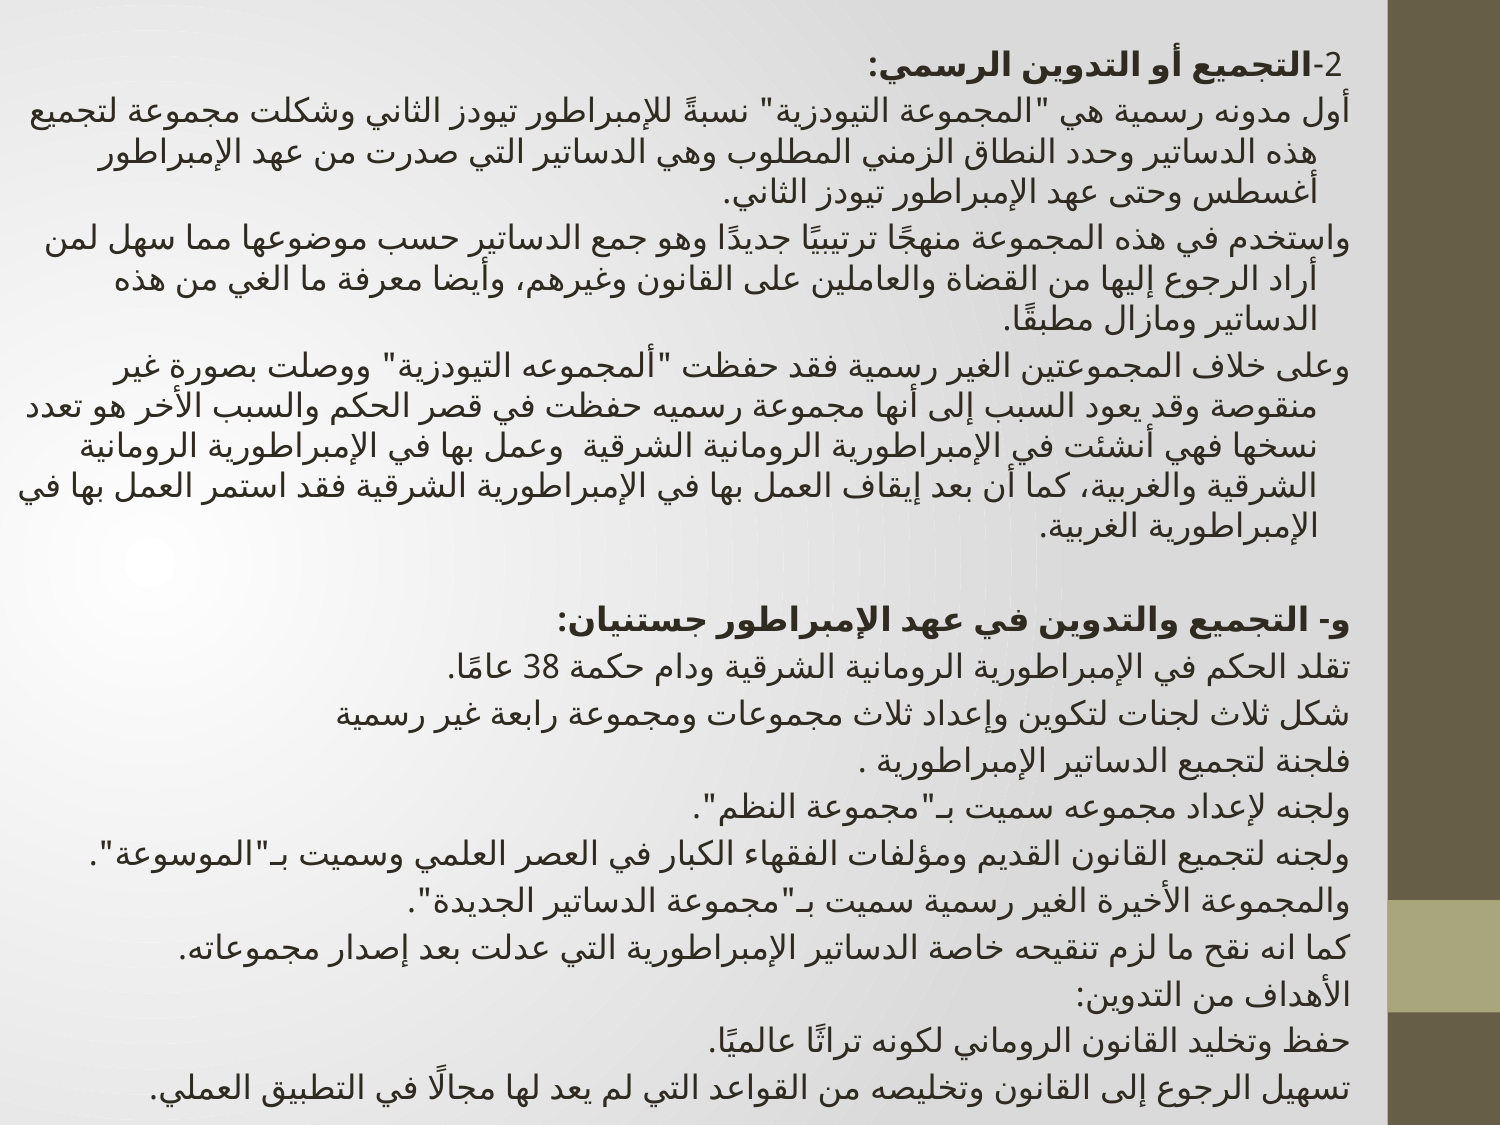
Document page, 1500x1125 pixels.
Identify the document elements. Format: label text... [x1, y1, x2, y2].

list 2-التجميع أو التدوين الرسمي: أول مدونه رسمية هي "المجموعة التيودزية" نسبةً للإمبراطور تيودز الثاني وشكلت مجموعة لتجميع هذه الدساتير وحدد النطاق الزمني المطلوب وهي الدساتير التي صدرت من عهد الإمبراطور أغسطس وحتى عهد الإمبراطور تيودز الثاني. واستخدم في هذه المجموعة منهجًا ترتيبيًا جديدًا وهو جمع الدساتير حسب موضوعها مما سهل لمن أراد الرجوع إليها من القضاة والعاملين على القانون وغيرهم، وأيضا معرفة ما الغي من هذه الدساتير ومازال مطبقًا. وعلى خلاف المجموعتين الغير رسمية فقد حفظت "ألمجموعه التيودزية" ووصلت بصورة غير منقوصة وقد يعود السبب إلى أنها مجموعة رسميه حفظت في قصر الحكم والسبب الأخر هو تعدد نسخها فهي أنشئت في الإمبراطورية الرومانية الشرقية وعمل بها في الإمبراطورية الرومانية الشرقية والغربية، كما أن بعد إيقاف العمل بها في الإمبراطورية الشرقية فقد استمر العمل بها في الإمبراطورية الغربية. و- التجميع والتدوين في عهد الإمبراطور جستنيان: تقلد الحكم في الإمبراطورية الرومانية الشرقية ودام حكمة 38 عامًا. شكل ثلاث لجنات لتكوين وإعداد ثلاث مجموعات ومجموعة رابعة غير رسمية فلجنة لتجميع الدساتير الإمبراطورية . ولجنه لإعداد مجموعه سميت بـ"مجموعة النظم". ولجنه لتجميع القانون القديم ومؤلفات الفقهاء الكبار في العصر العلمي وسميت بـ"الموسوعة". والمجموعة الأخيرة الغير رسمية سميت بـ"مجموعة الدساتير الجديدة". كما انه نقح ما لزم تنقيحه خاصة الدساتير الإمبراطورية التي عدلت بعد إصدار مجموعاته. الأهداف من التدوين: حفظ وتخليد القانون الروماني لكونه تراثًا عالميًا. تسهيل الرجوع إلى القانون وتخليصه من القواعد التي لم يعد لها مجالًا في التطبيق العملي. [0, 35, 1383, 1125]
